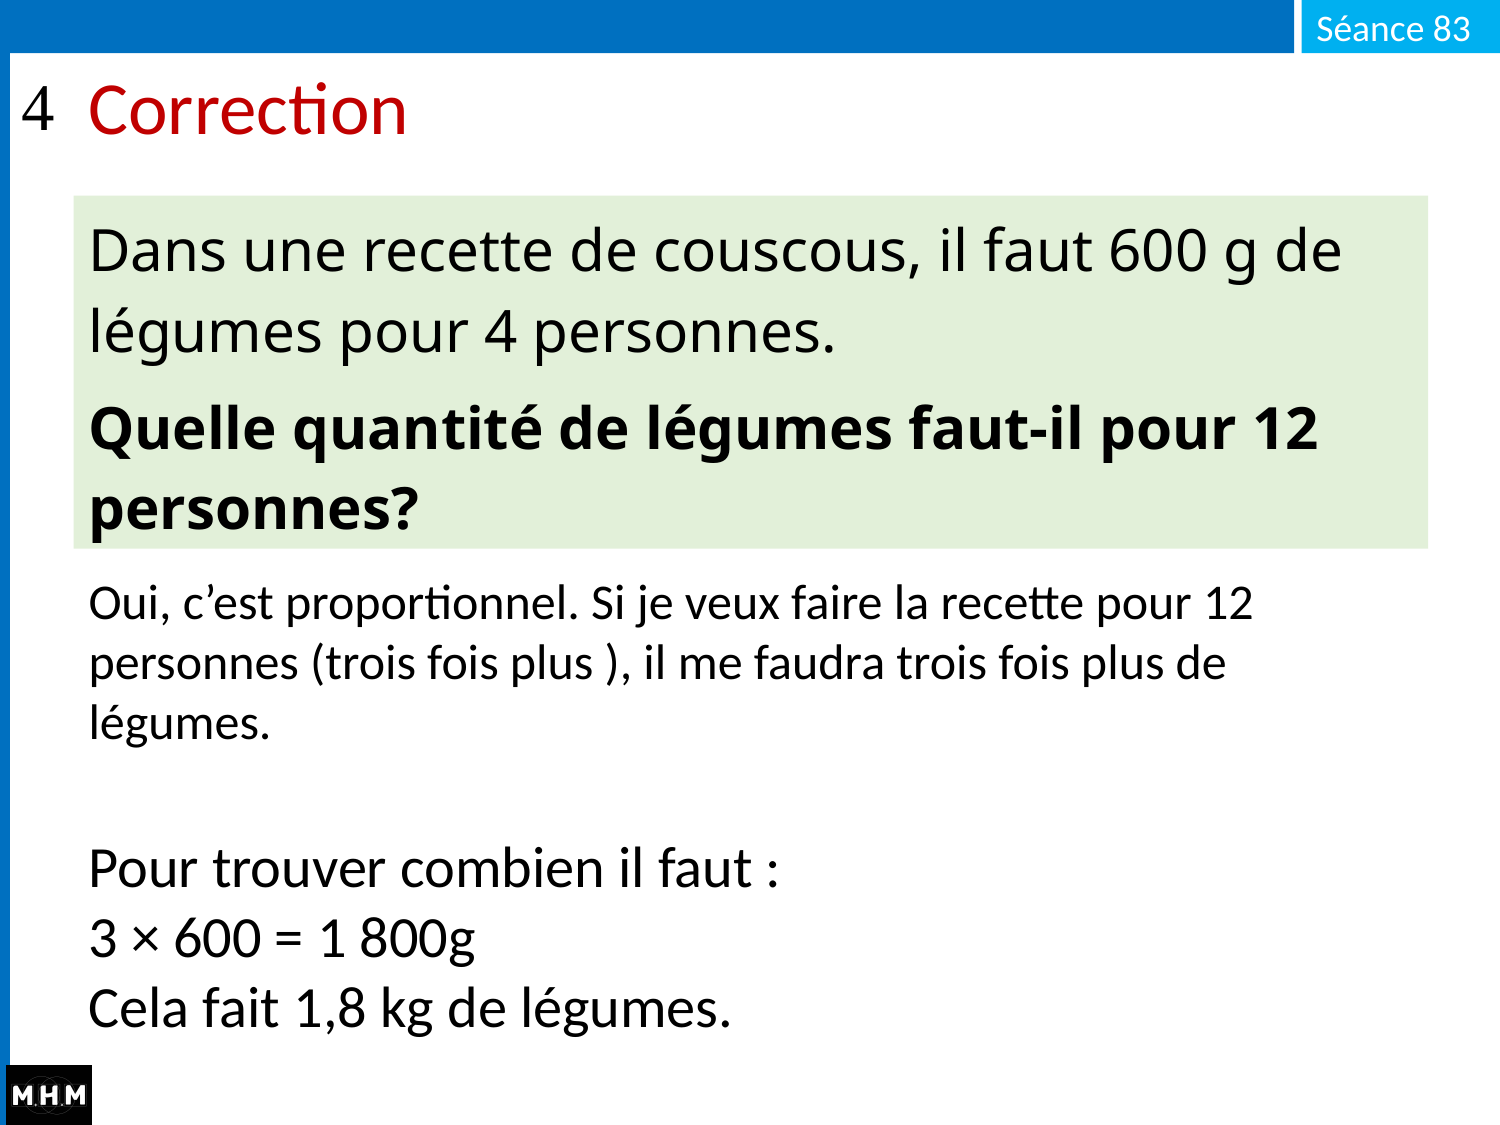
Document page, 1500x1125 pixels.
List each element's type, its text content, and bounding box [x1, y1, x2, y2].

title Correction [73, 42, 1368, 167]
picture [6, 1065, 92, 1125]
text_box Dans une recette de couscous, il faut 600 g de légumes pour 4 personnes. Quelle quantité de légumes faut-il pour 12 personnes? [73, 195, 1429, 549]
text_box Oui, c’est proportionnel. Si je veux faire la recette pour 12 personnes (trois fois plus ), il me faudra trois fois plus de légumes. [73, 577, 1368, 742]
text_box Pour trouver combien il faut : 3 × 600 = 1 800g Cela fait 1,8 kg de légumes. [73, 821, 1368, 1051]
